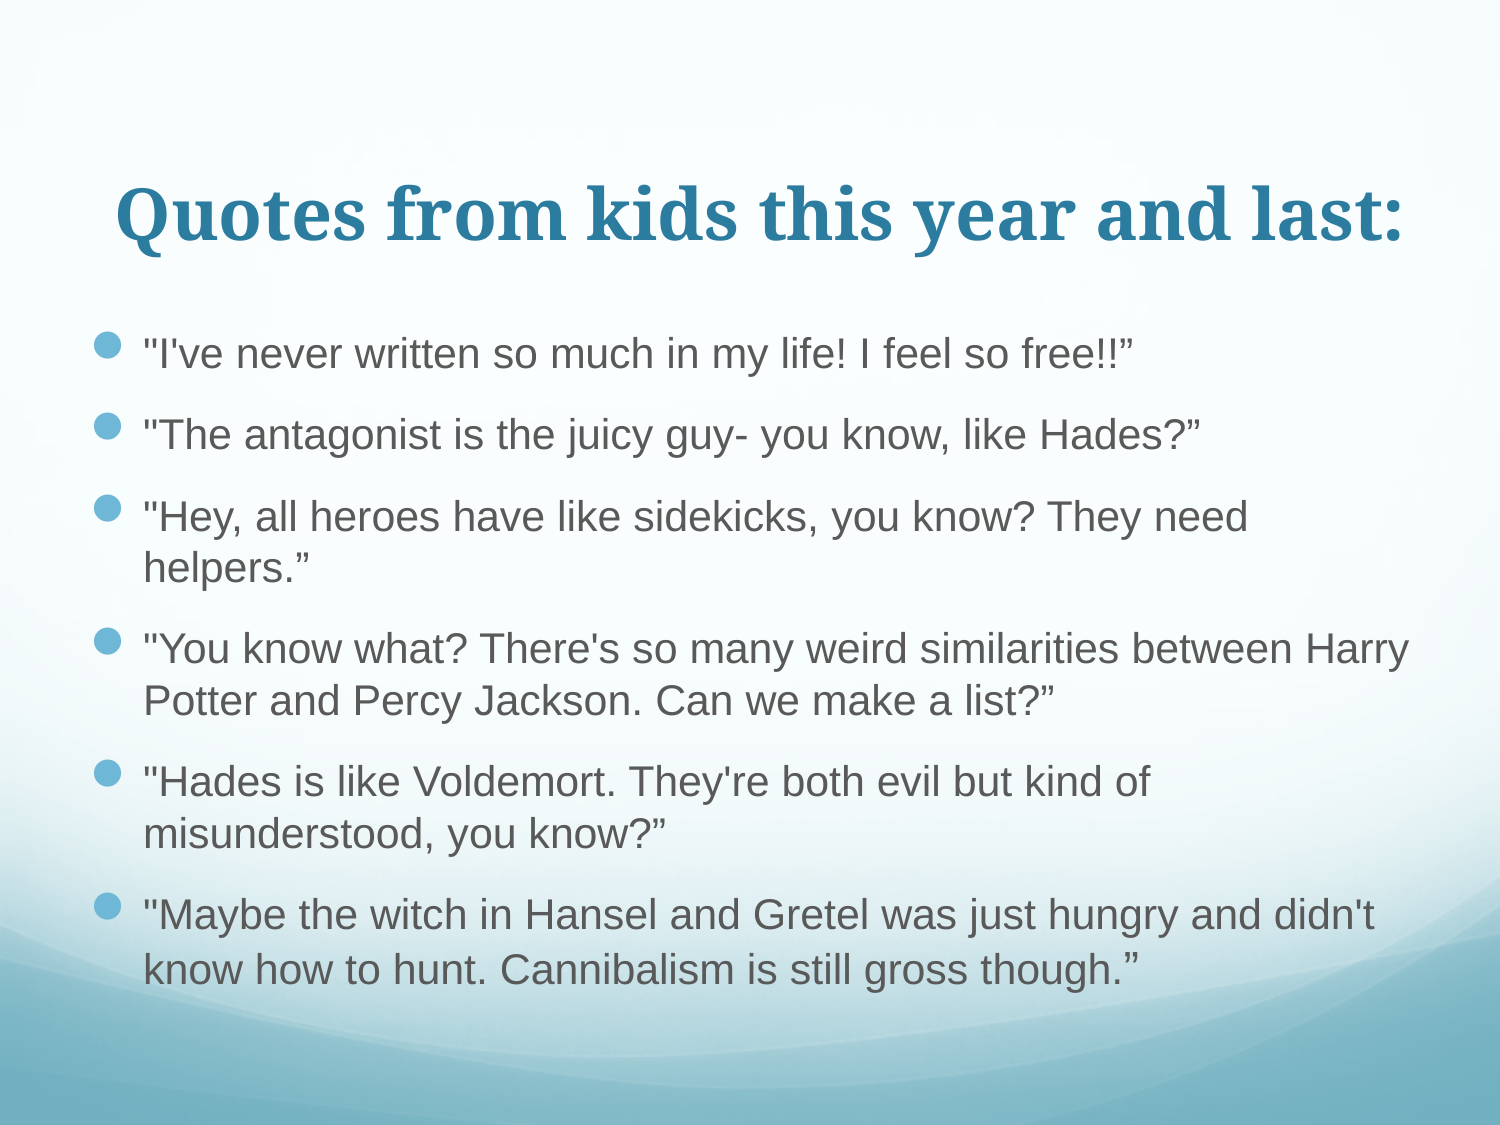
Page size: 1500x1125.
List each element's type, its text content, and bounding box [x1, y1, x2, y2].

list "I've never written so much in my life! I feel so free!!” "The antagonist is the juicy guy- you know, like Hades?” "Hey, all heroes have like sidekicks, you know? They need helpers.” "You know what? There's so many weird similarities between Harry Potter and Percy Jackson. Can we make a list?” "Hades is like Voldemort. They're both evil but kind of misunderstood, you know?” "Maybe the witch in Hansel and Gretel was just hungry and didn't know how to hunt. Cannibalism is still gross though.” [75, 318, 1425, 1005]
title Quotes from kids this year and last: [75, 75, 1425, 263]
